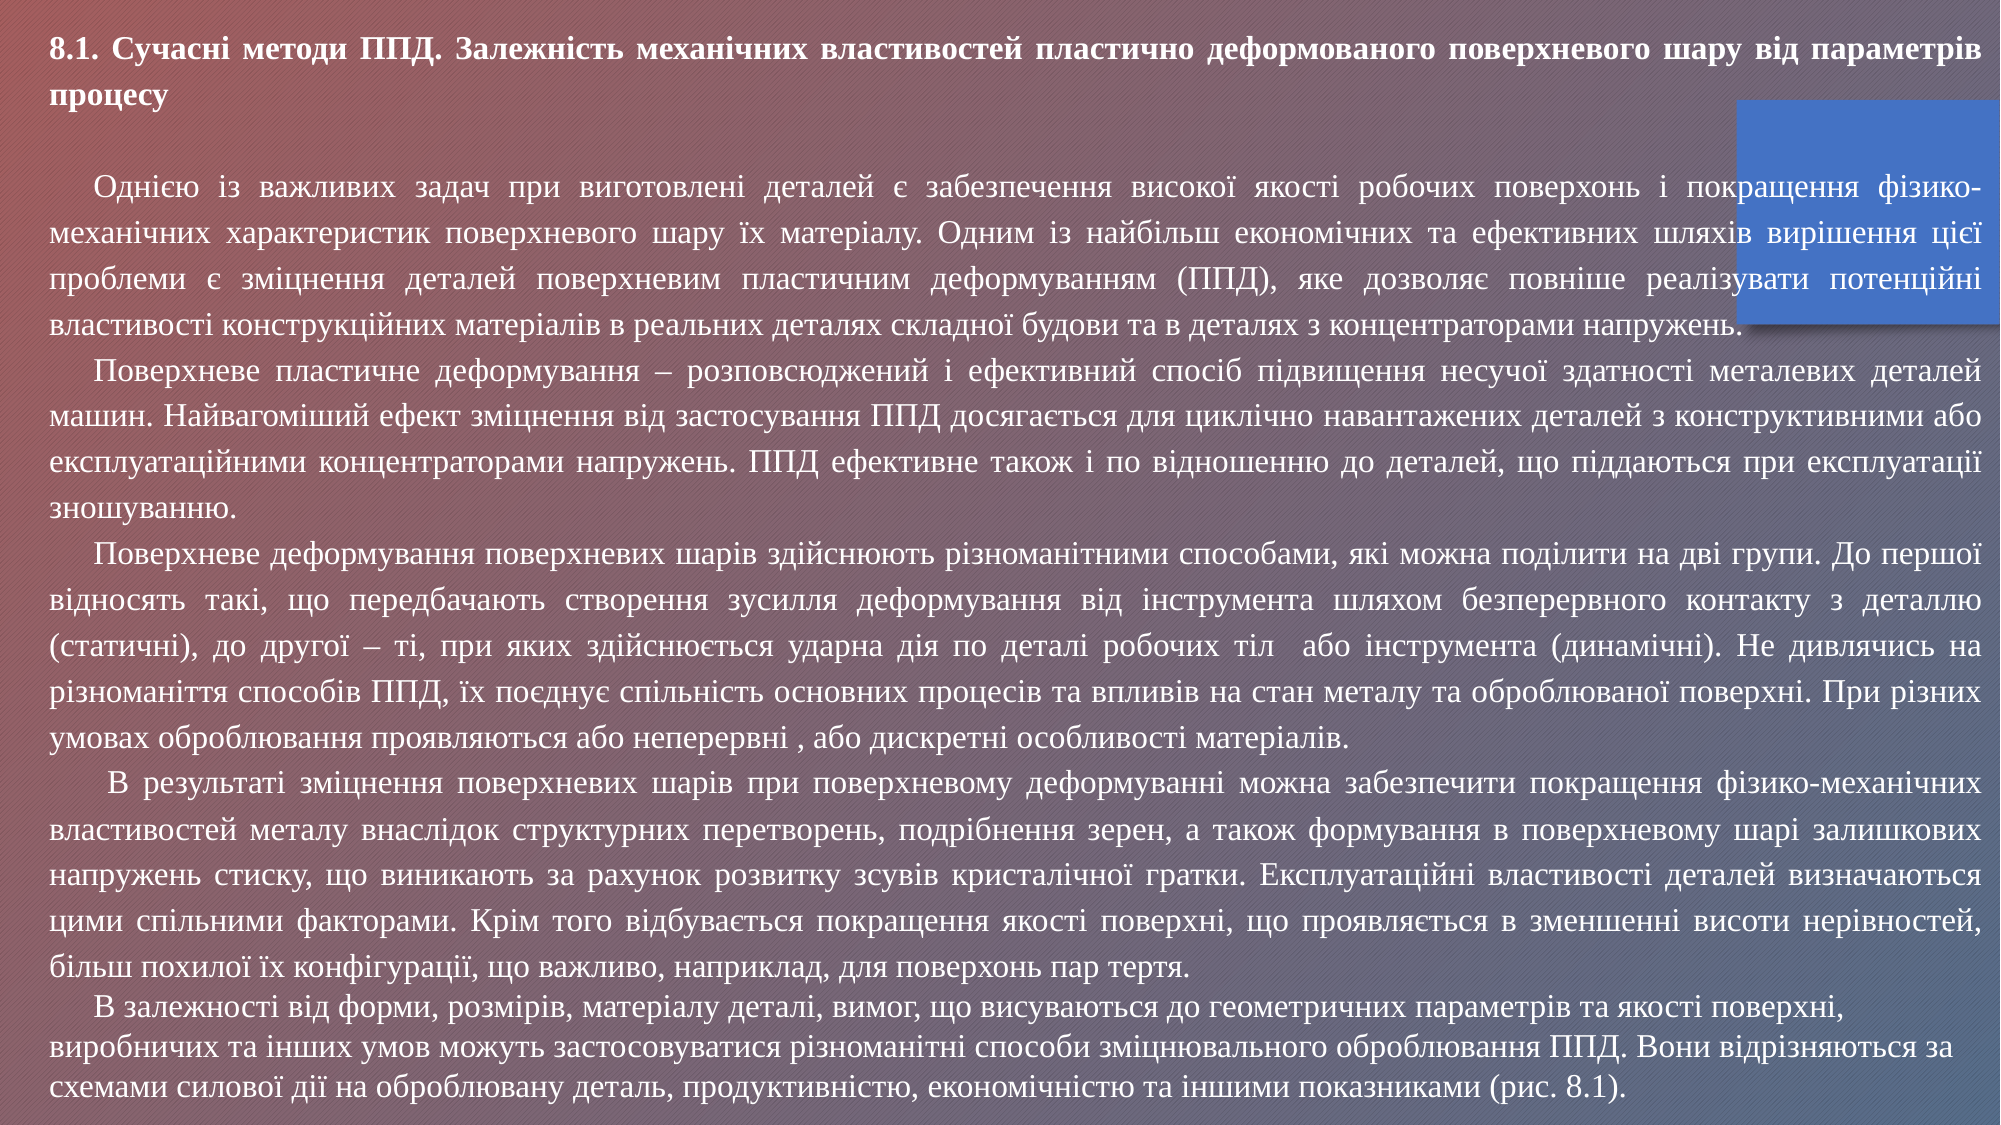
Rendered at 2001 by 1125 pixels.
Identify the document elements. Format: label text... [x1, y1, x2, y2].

text_box 8.1. Сучасні методи ППД. Залежність механічних властивостей пластично деформованого поверхневого шару від параметрів процесу Однією із важливих задач при виготовлені деталей є забезпечення високої якості робочих поверхонь і покращення фізико-механічних характеристик поверхневого шару їх матеріалу. Одним із найбільш економічних та ефективних шляхів вирішення цієї проблеми є зміцнення деталей поверхневим пластичним деформуванням (ППД), яке дозволяє повніше реалізувати потенційні властивості конструкційних матеріалів в реальних деталях складної будови та в деталях з концентраторами напружень. Поверхневе пластичне деформування – розповсюджений і ефективний спосіб підвищення несучої здатності металевих деталей машин. Найвагоміший ефект зміцнення від застосування ППД досягається для циклічно навантажених деталей з конструктивними або експлуатаційними концентраторами напружень. ППД ефективне також і по відношенню до деталей, що піддаються при експлуатації зношуванню. Поверхневе деформування поверхневих шарів здійснюють різноманітними способами, які можна поділити на дві групи. До першої відносять такі, що передбачають створення зусилля деформування від інструмента шляхом безперервного контакту з деталлю (статичні), до другої – ті, при яких здійснюється ударна дія по деталі робочих тіл або інструмента (динамічні). Не дивлячись на різноманіття способів ППД, їх поєднує спільність основних процесів та впливів на стан металу та оброблюваної поверхні. При різних умовах оброблювання проявляються або неперервні , або дискретні особливості матеріалів. В результаті зміцнення поверхневих шарів при поверхневому деформуванні можна забезпечити покращення фізико-механічних властивостей металу внаслідок структурних перетворень, подрібнення зерен, а також формування в поверхневому шарі залишкових напружень стиску, що виникають за рахунок розвитку зсувів кристалічної гратки. Експлуатаційні властивості деталей визначаються цими спільними факторами. Крім того відбувається покращення якості поверхні, що проявляється в зменшенні висоти нерівностей, більш похилої їх конфігурації, що важливо, наприклад, для поверхонь пар тертя. В залежності від форми, розмірів, матеріалу деталі, вимог, що висуваються до геометричних параметрів та якості поверхні, виробничих та інших умов можуть застосовуватися різноманітні способи зміцнювального оброблювання ППД. Вони відрізняються за схемами силової дії на оброблювану деталь, продуктивністю, економічністю та іншими показниками (рис. 8.1). [34, 13, 2000, 1112]
